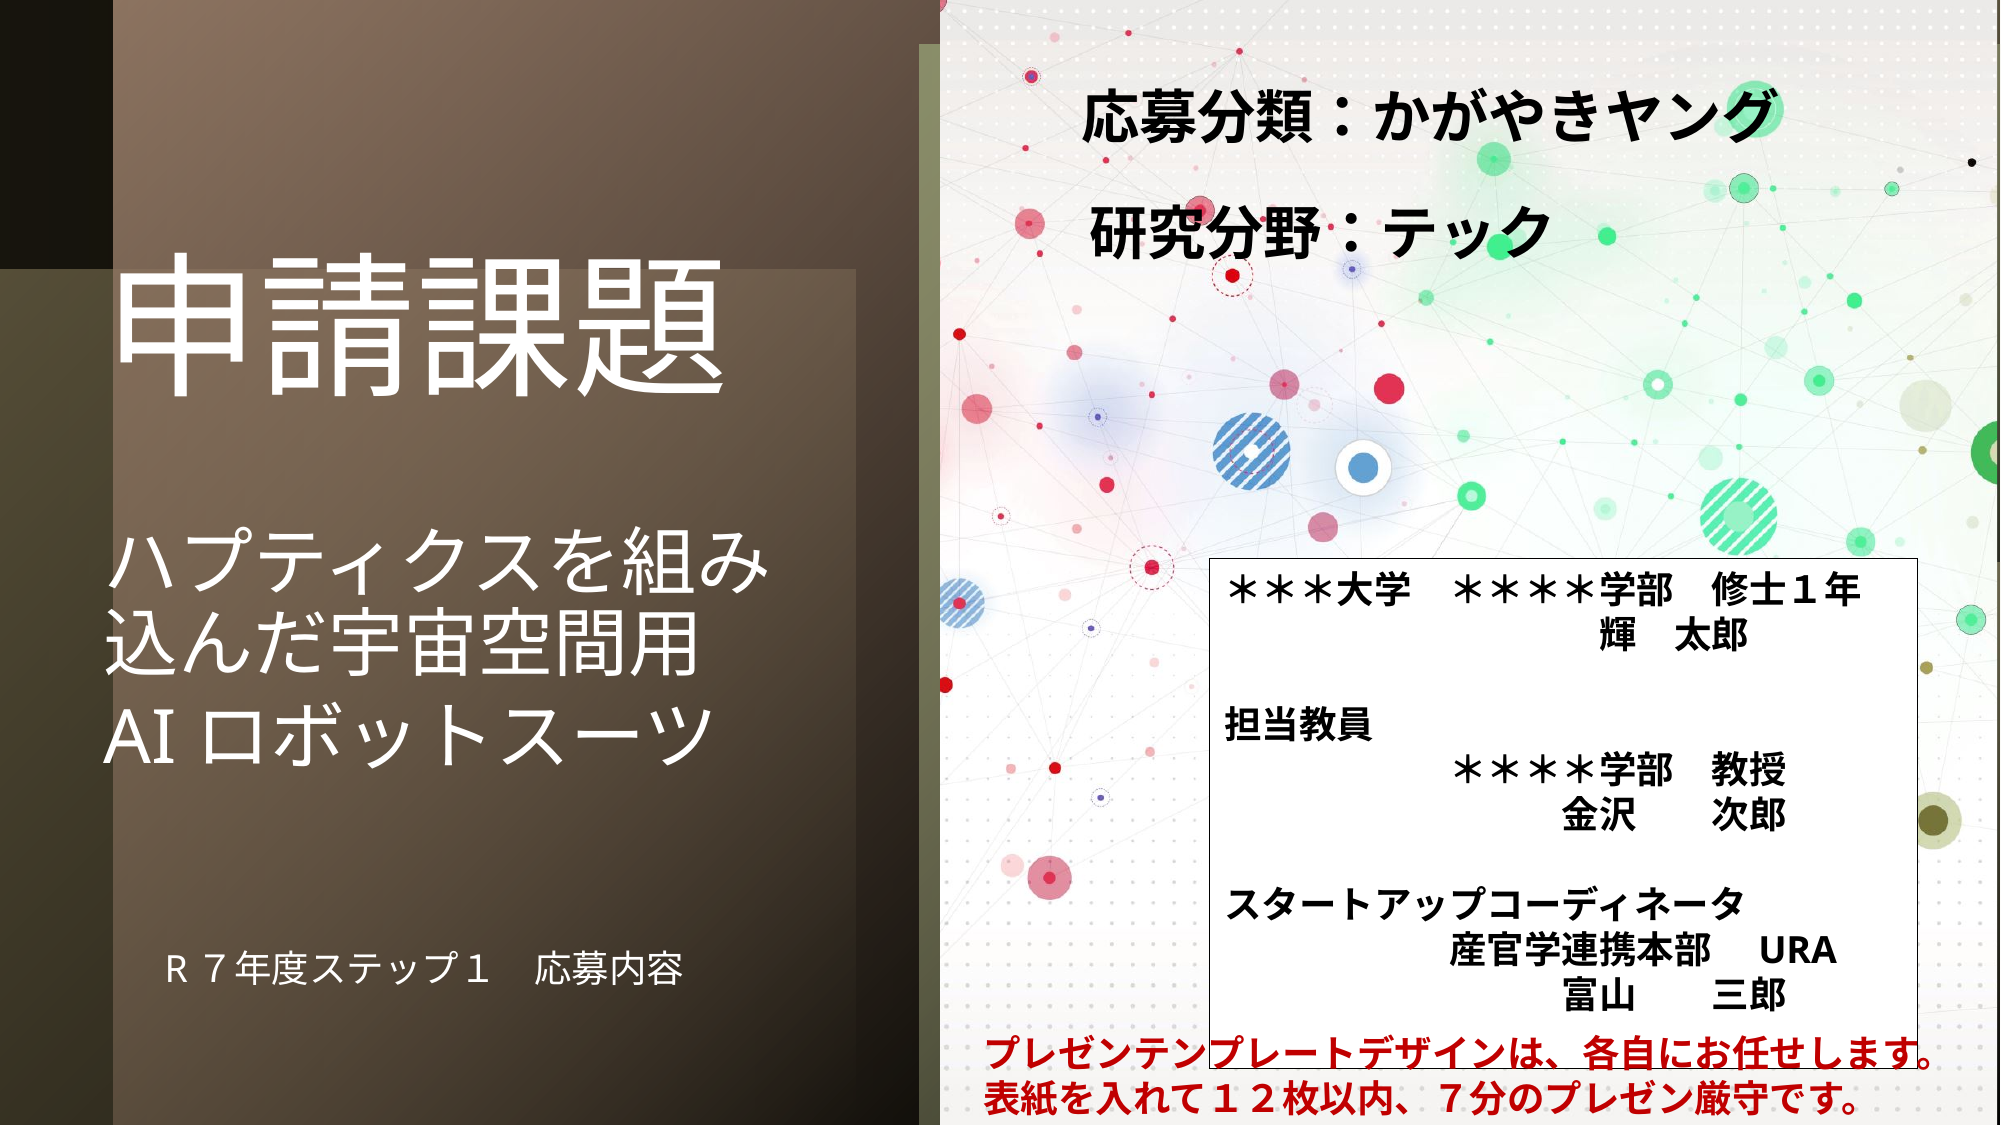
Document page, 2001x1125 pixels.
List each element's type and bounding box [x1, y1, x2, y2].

picture [939, 0, 1998, 1125]
text_box [0, 0, 939, 1125]
